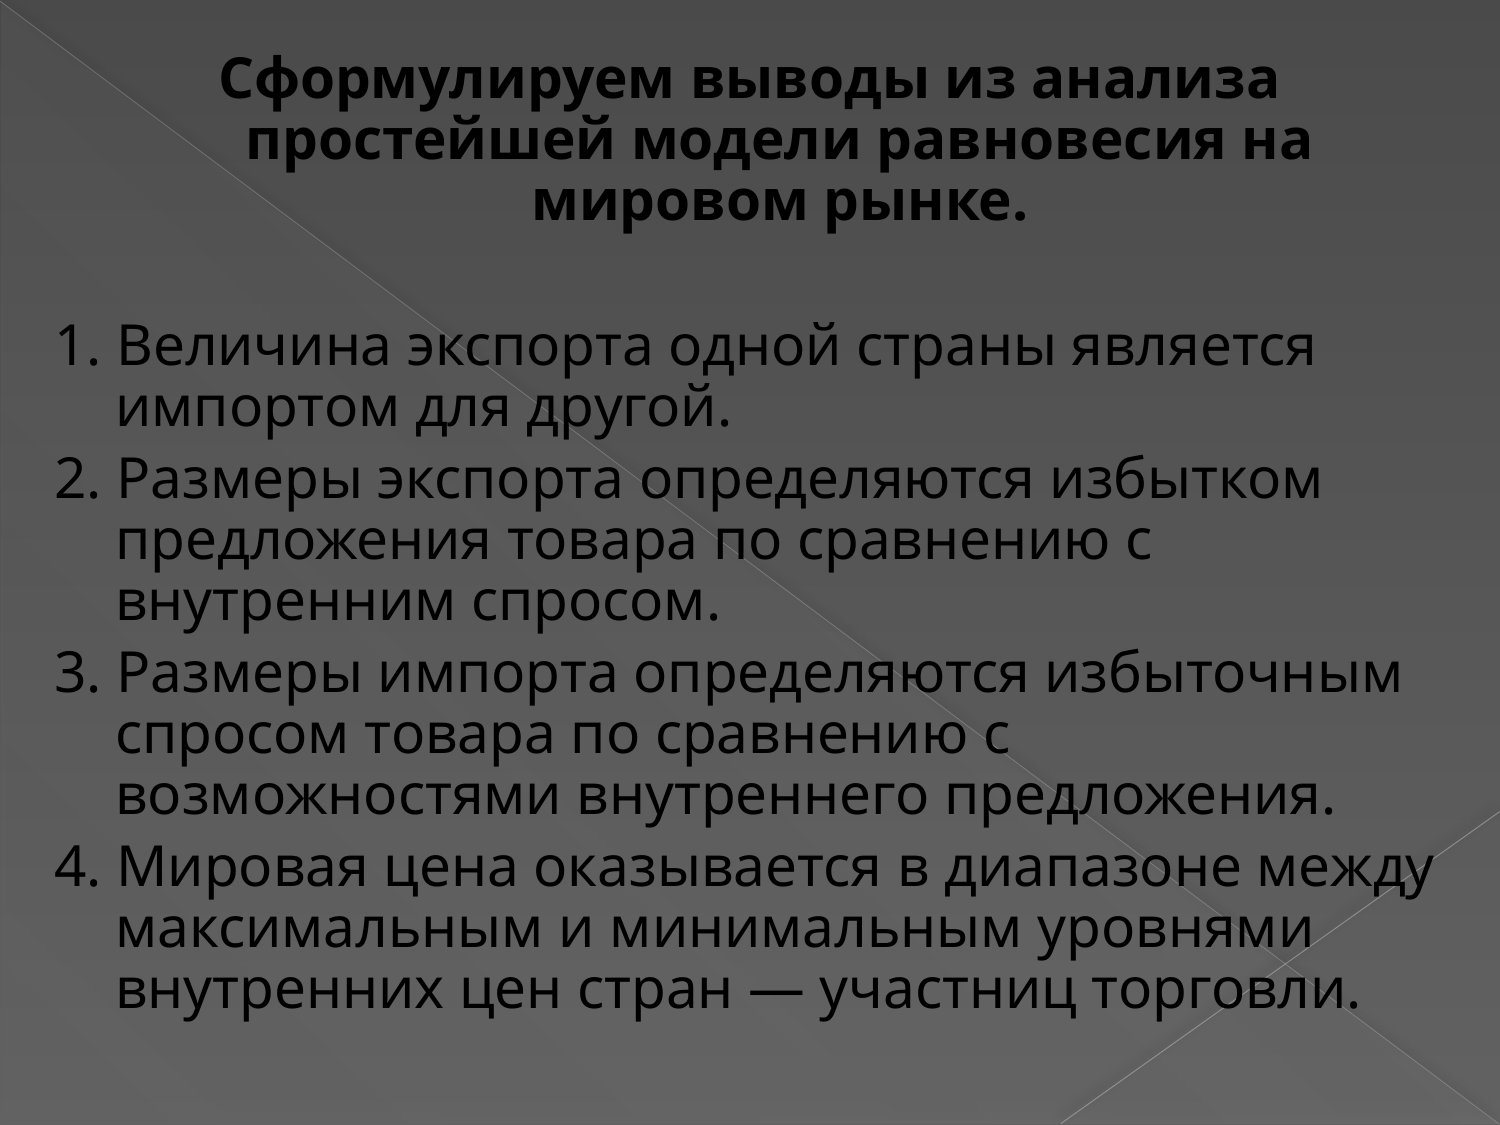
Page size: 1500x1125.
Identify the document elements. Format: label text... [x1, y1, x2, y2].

list Сформулируем выводы из анализа простейшей модели равновесия на мировом рынке. 1. Величина экспорта одной страны является импортом для другой. 2. Размеры экспорта определяются избытком предложения товара по сравнению с внутренним спросом. 3. Размеры импорта определяются избыточным спросом товара по сравнению с возможностями внутреннего предложения. 4. Мировая цена оказывается в диапазоне между максимальным и минимальным уровнями внутренних цен стран — участниц торговли. [29, 42, 1459, 1094]
